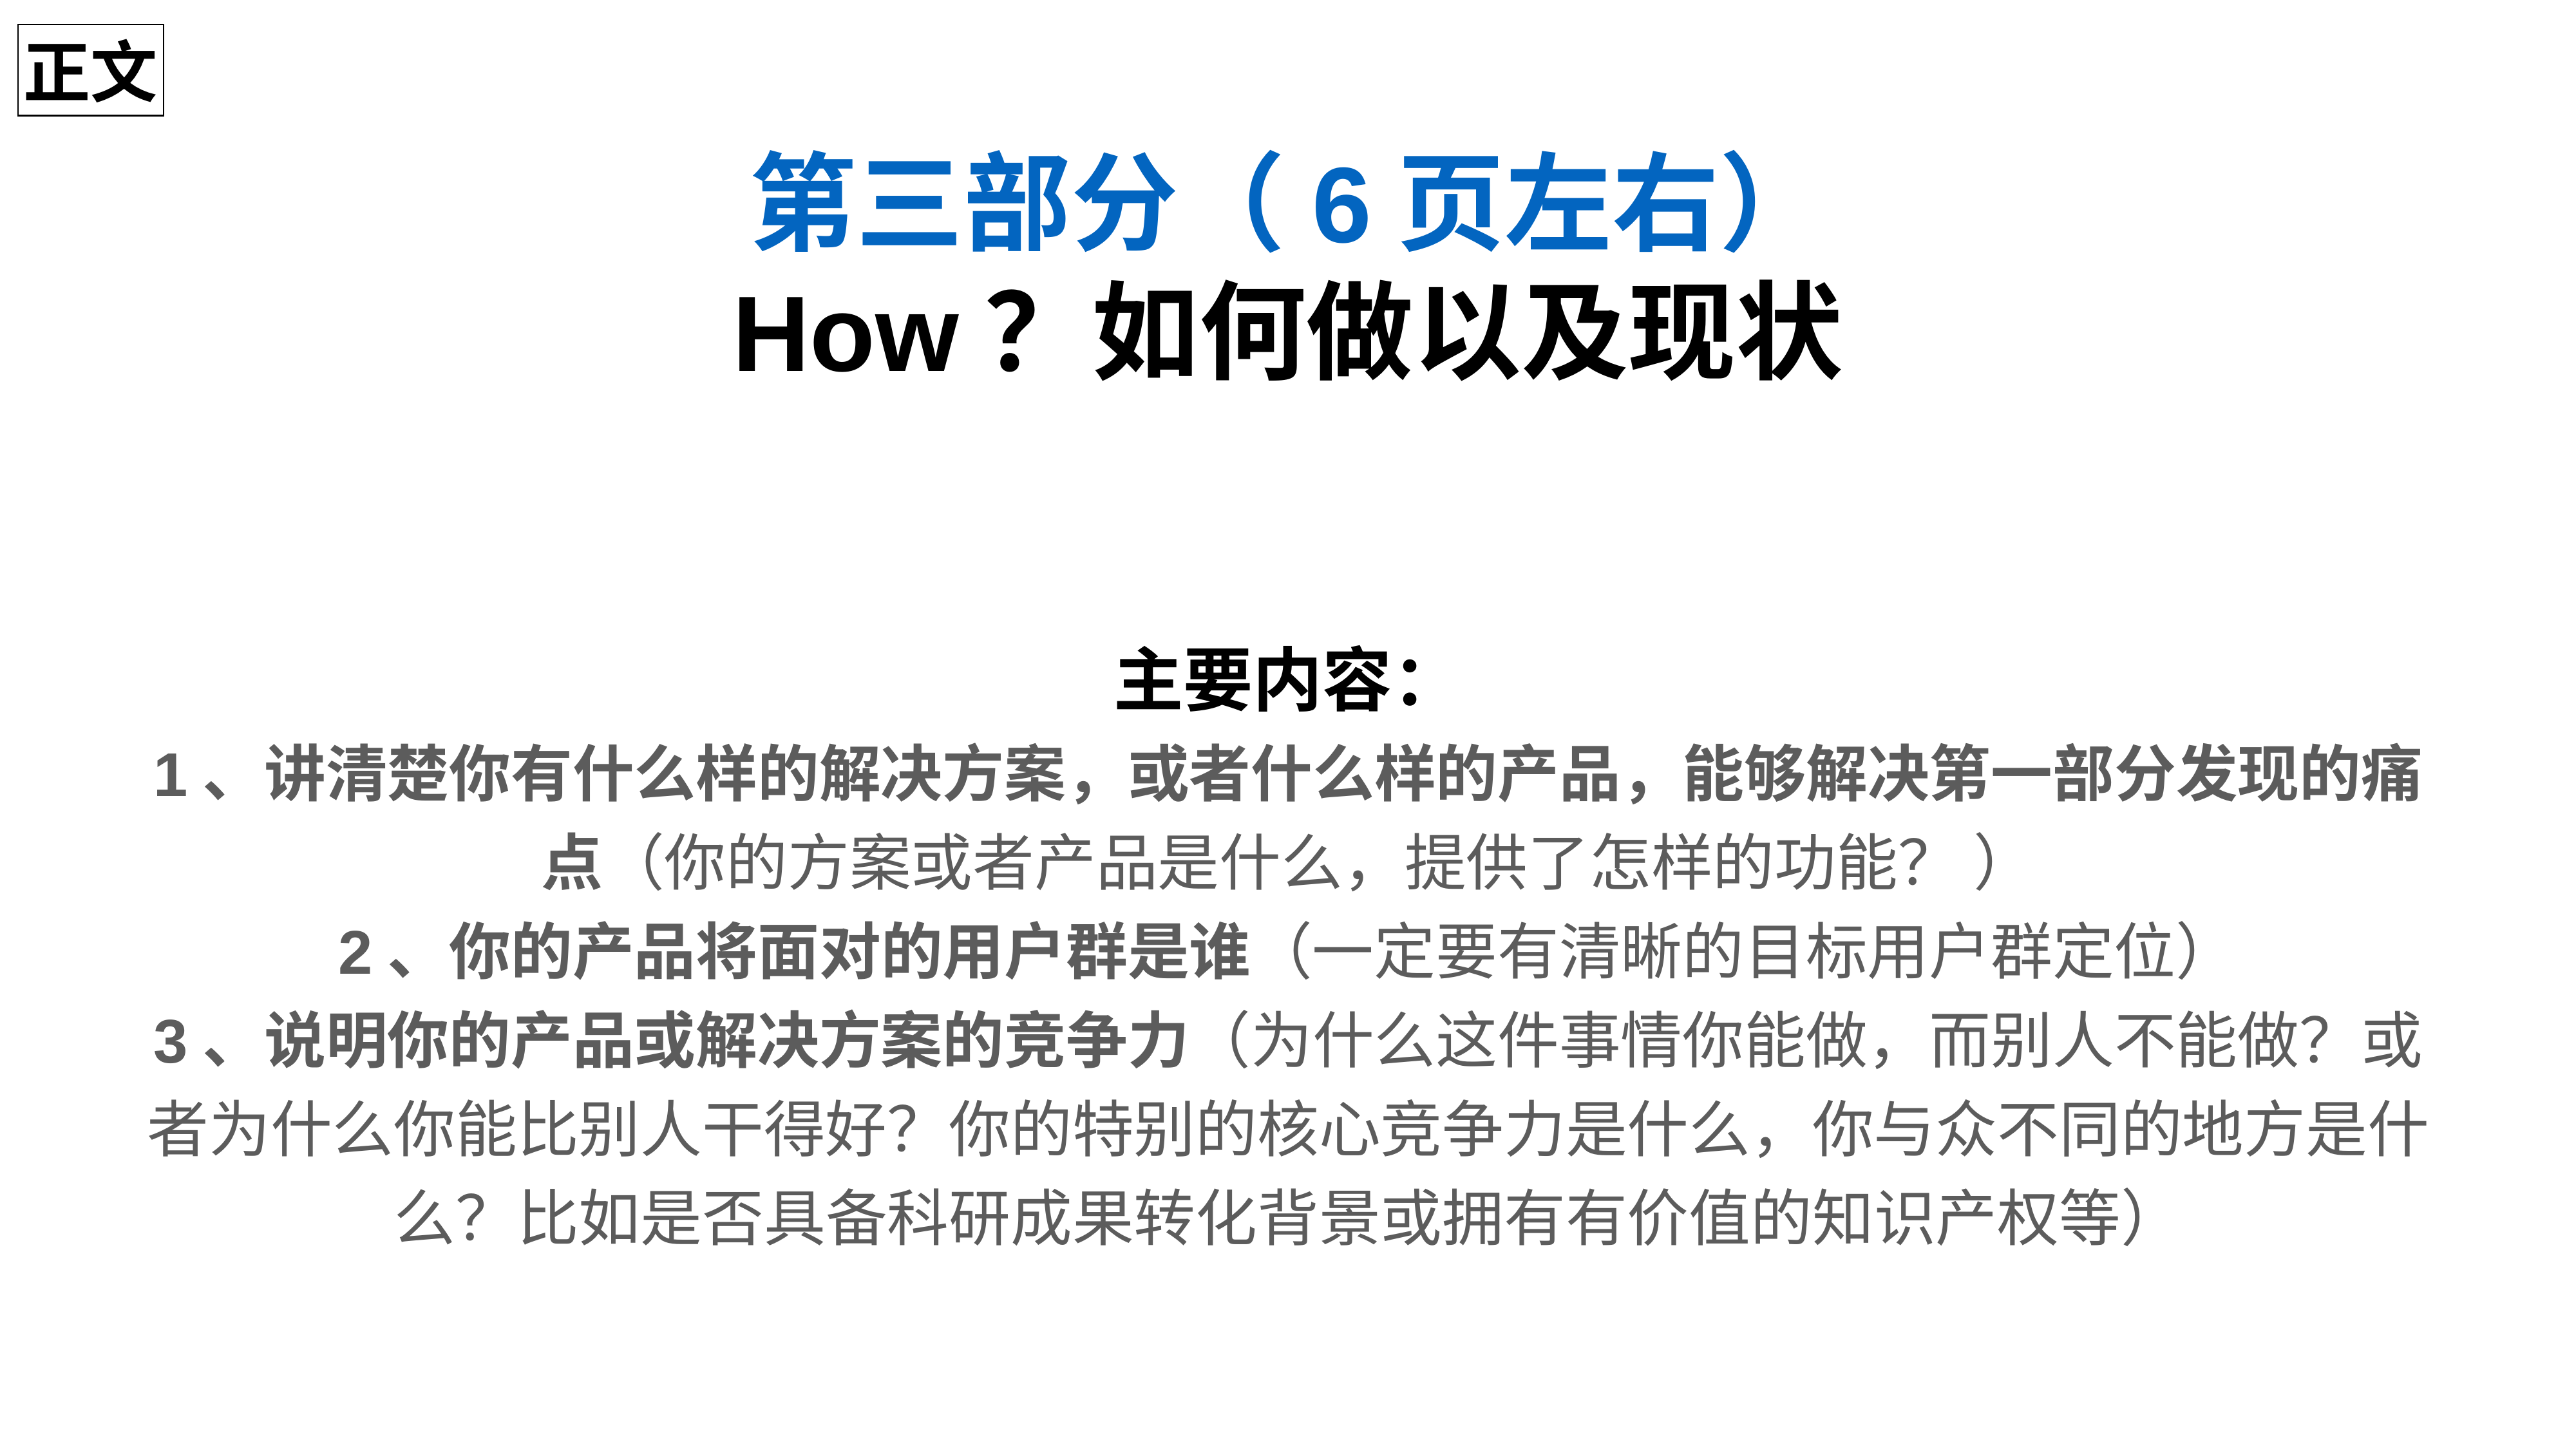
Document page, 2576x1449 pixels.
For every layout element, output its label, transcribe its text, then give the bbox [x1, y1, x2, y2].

text_box 正文 [18, 24, 164, 116]
list 第三部分（6页左右） How？如何做以及现状 [64, 108, 2512, 420]
list 主要内容： 1、讲清楚你有什么样的解决方案，或者什么样的产品，能够解决第一部分发现的痛点（你的方案或者产品是什么，提供了怎样的功能？ ） 2、你的产品将面对的用户群是谁（一定要有清晰的目标用户群定位） 3、说明你的产品或解决方案的竞争力（为什么这件事情你能做，而别人不能做？或者为什么你能比别人干得好？你的特别的核心竞争力是什么，你与众不同的地方是什么？比如是否具备科研成果转化背景或拥有有价值的知识产权等） [123, 535, 2453, 1337]
